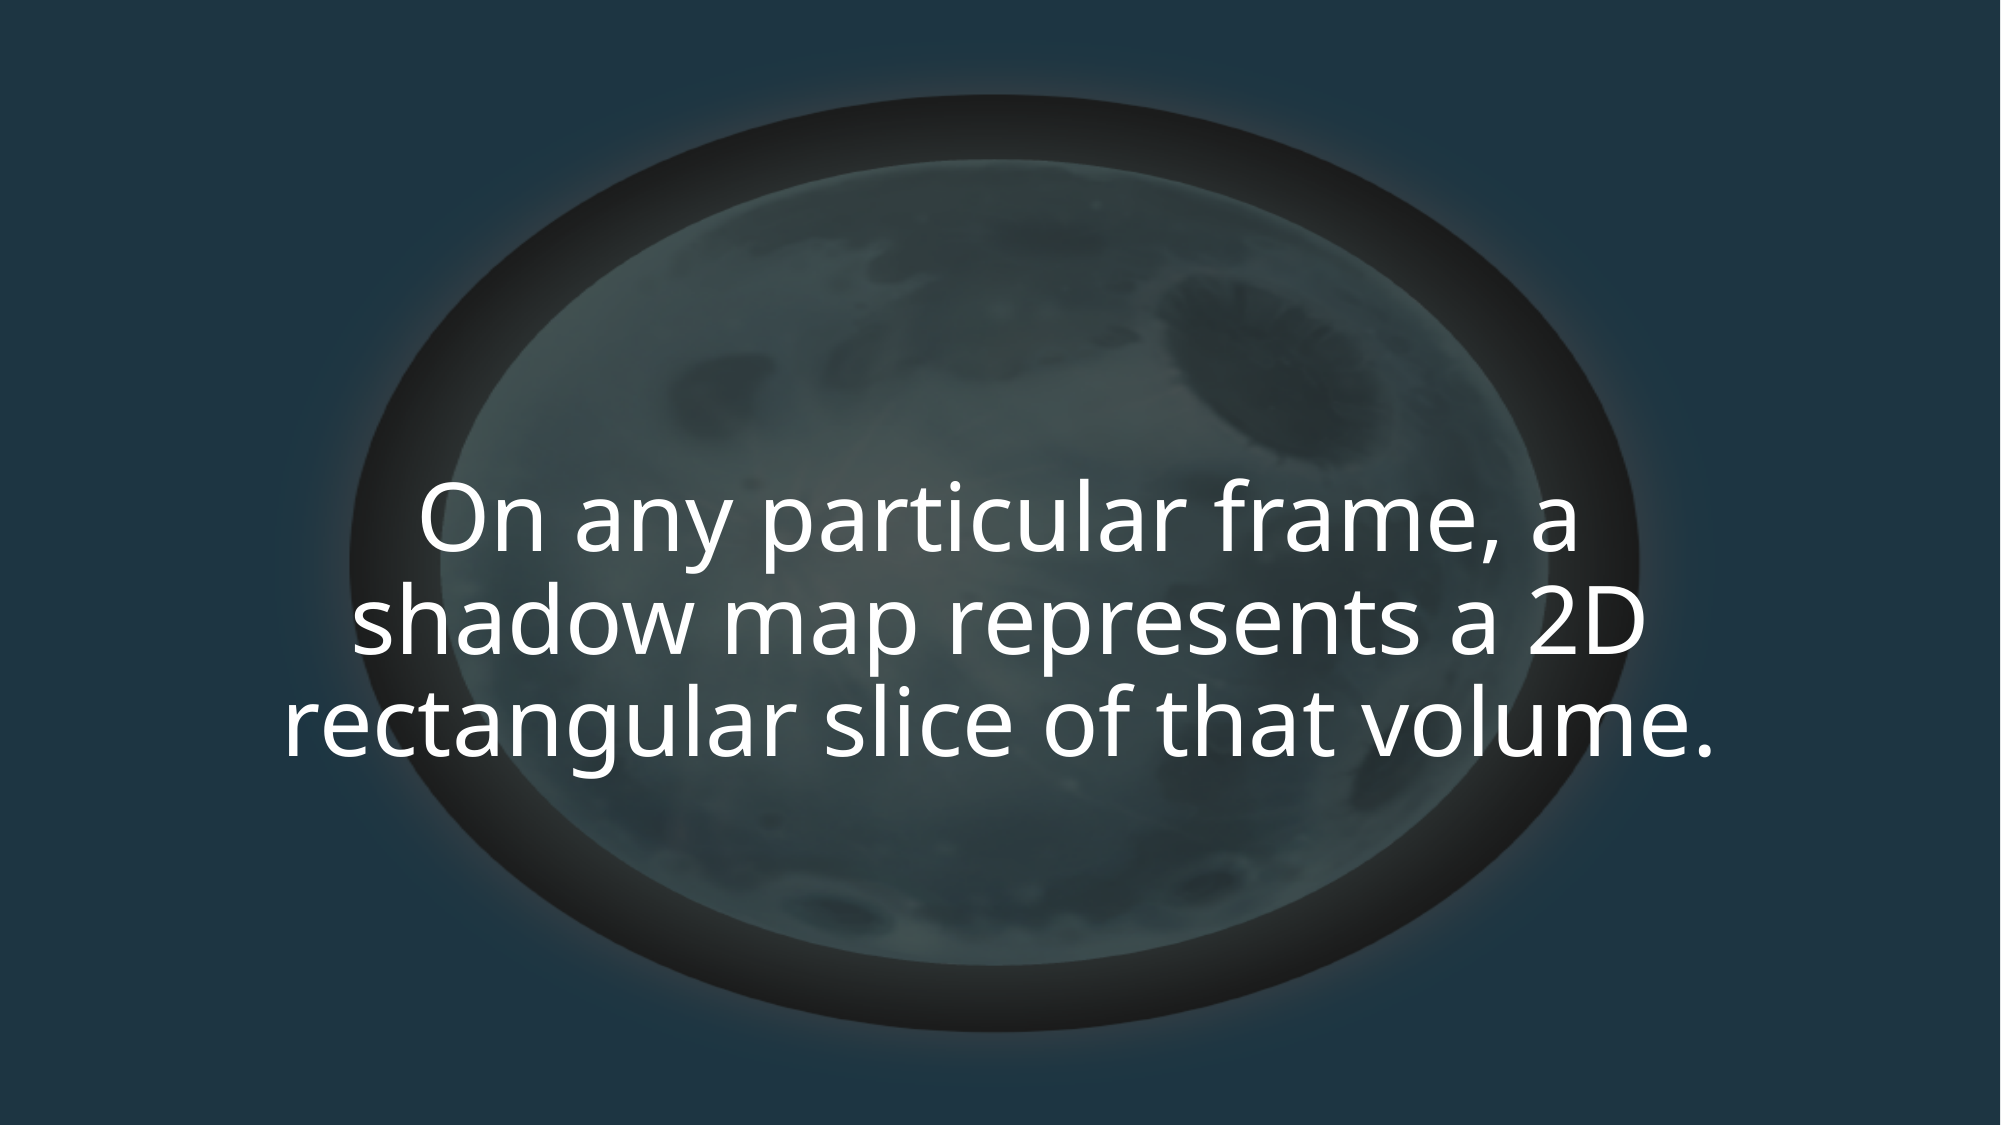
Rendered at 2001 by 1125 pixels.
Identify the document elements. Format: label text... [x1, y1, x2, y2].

title On any particular frame, a shadow map represents a 2D rectangular slice of that volume. [249, 393, 1750, 785]
picture [0, 0, 2001, 1125]
